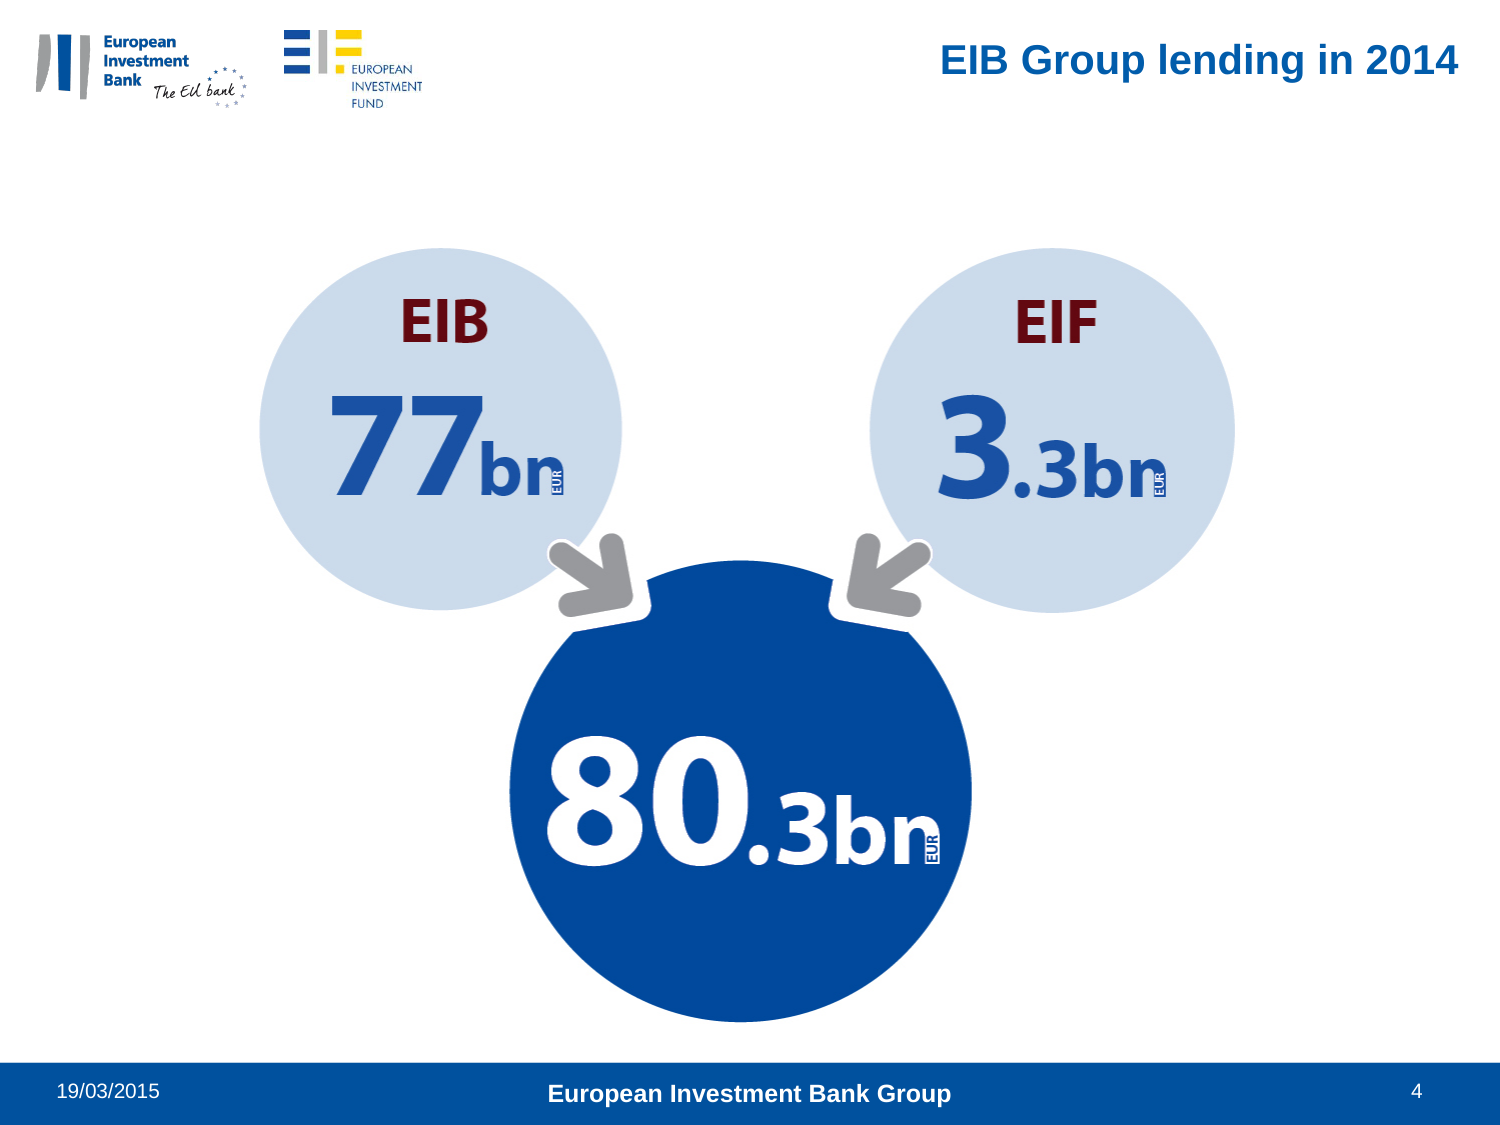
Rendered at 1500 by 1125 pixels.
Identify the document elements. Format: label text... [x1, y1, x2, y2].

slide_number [41, 1070, 204, 1125]
title EIB Group lending in 2014 [395, 7, 1459, 108]
footer European Investment Bank Group [230, 1070, 1270, 1125]
picture [0, 0, 1500, 1125]
slide_number 4 [1275, 1070, 1438, 1125]
